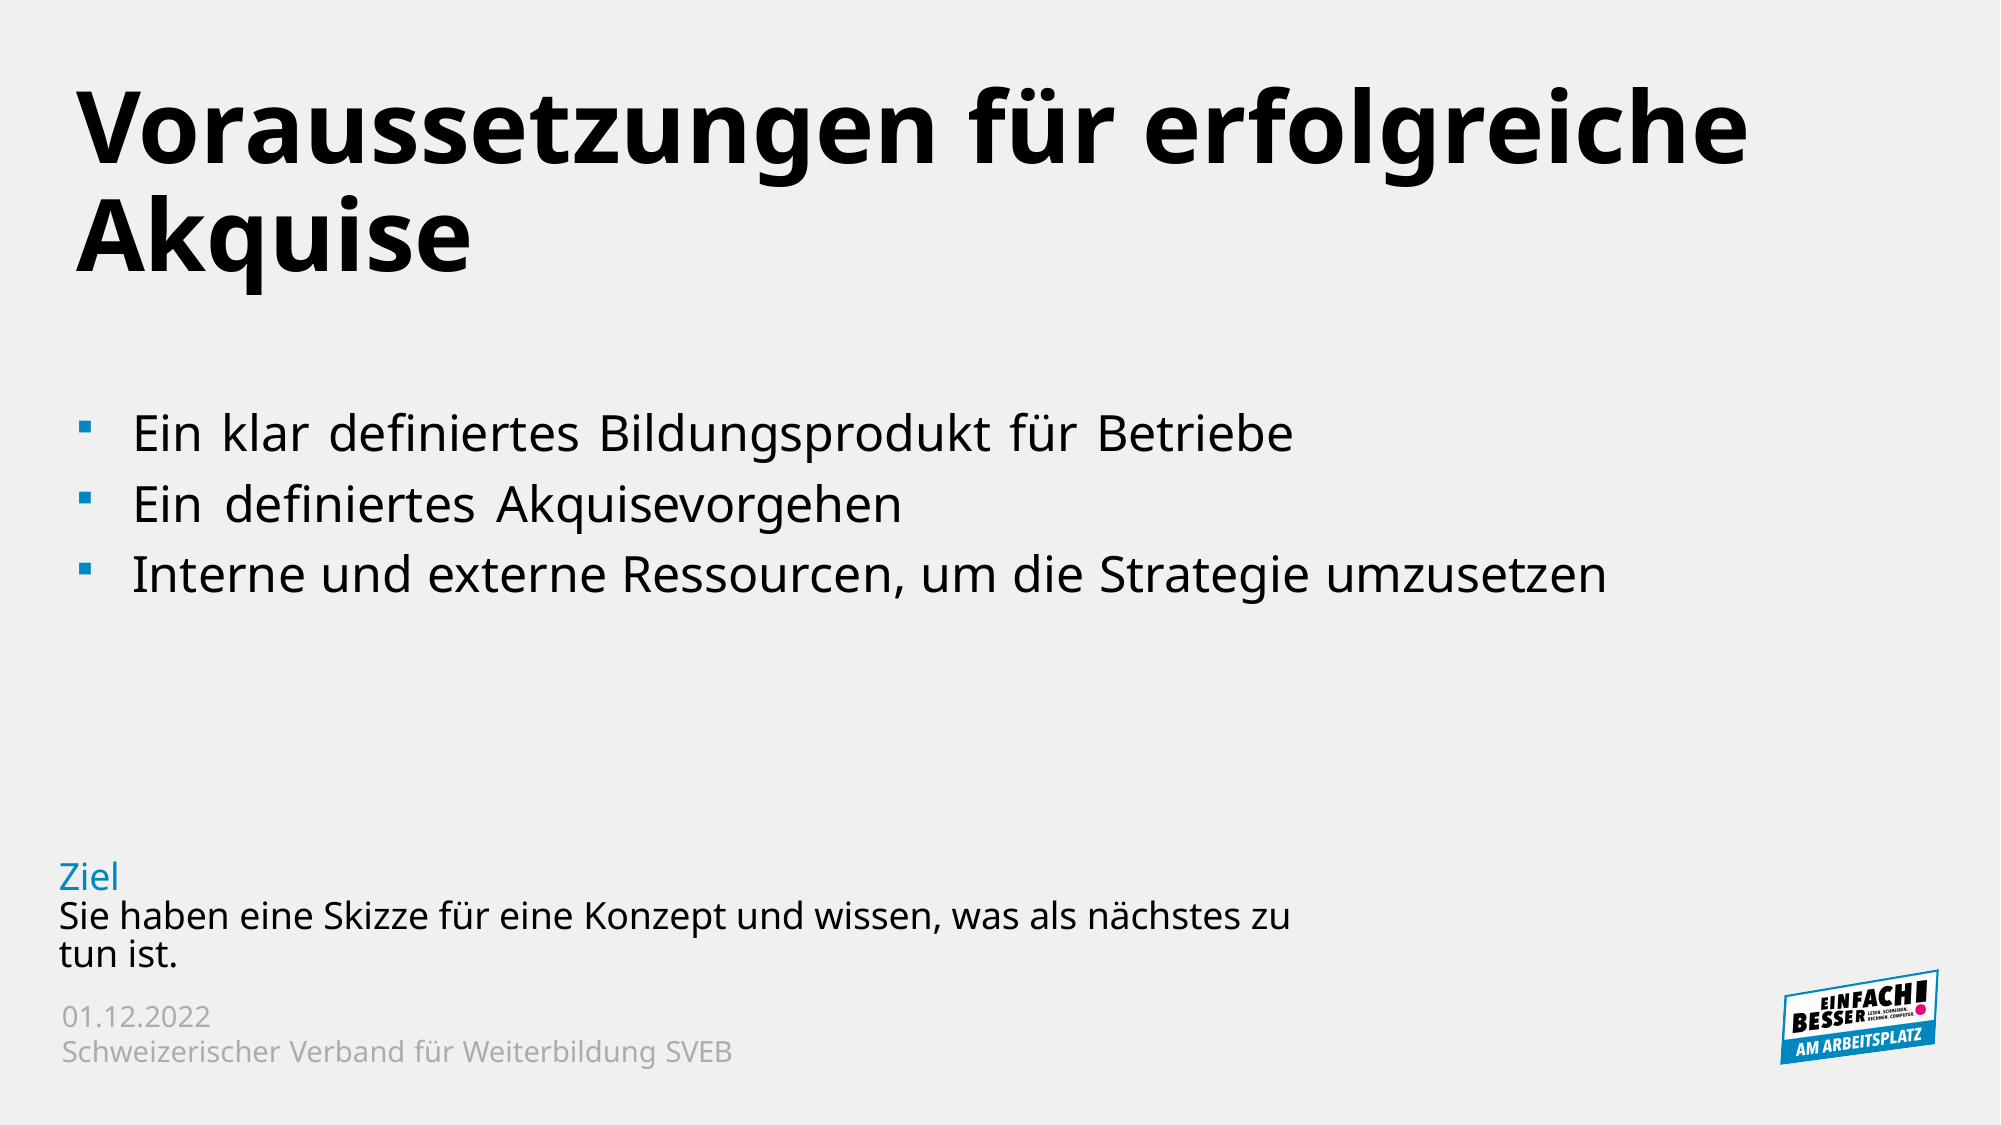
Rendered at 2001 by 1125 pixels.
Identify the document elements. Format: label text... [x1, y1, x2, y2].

picture [1824, 1040, 1831, 1052]
picture [1807, 1042, 1818, 1054]
text_box Ziel Sie haben eine Skizze für eine Konzept und wissen, was als nächstes zu tun ist. [43, 850, 1344, 940]
picture [1780, 969, 1932, 1048]
picture [1853, 1036, 1858, 1048]
text_box Voraussetzungen für erfolgreiche Akquise [43, 108, 1923, 262]
picture [1843, 1038, 1850, 1049]
picture [1834, 1039, 1841, 1050]
picture [1797, 1044, 1804, 1055]
picture [1785, 973, 1936, 1039]
picture [1907, 1028, 1921, 1041]
picture [1882, 1033, 1888, 1044]
picture [1866, 1033, 1879, 1046]
picture [1891, 1032, 1896, 1043]
picture [1789, 990, 1939, 1065]
text_box Ein klar definiertes Bildungsprodukt für Betriebe Ein definiertes Akquisevorgehen Interne und externe Ressourcen, um die Strategie umzusetzen [60, 400, 1956, 940]
picture [1899, 1030, 1906, 1042]
